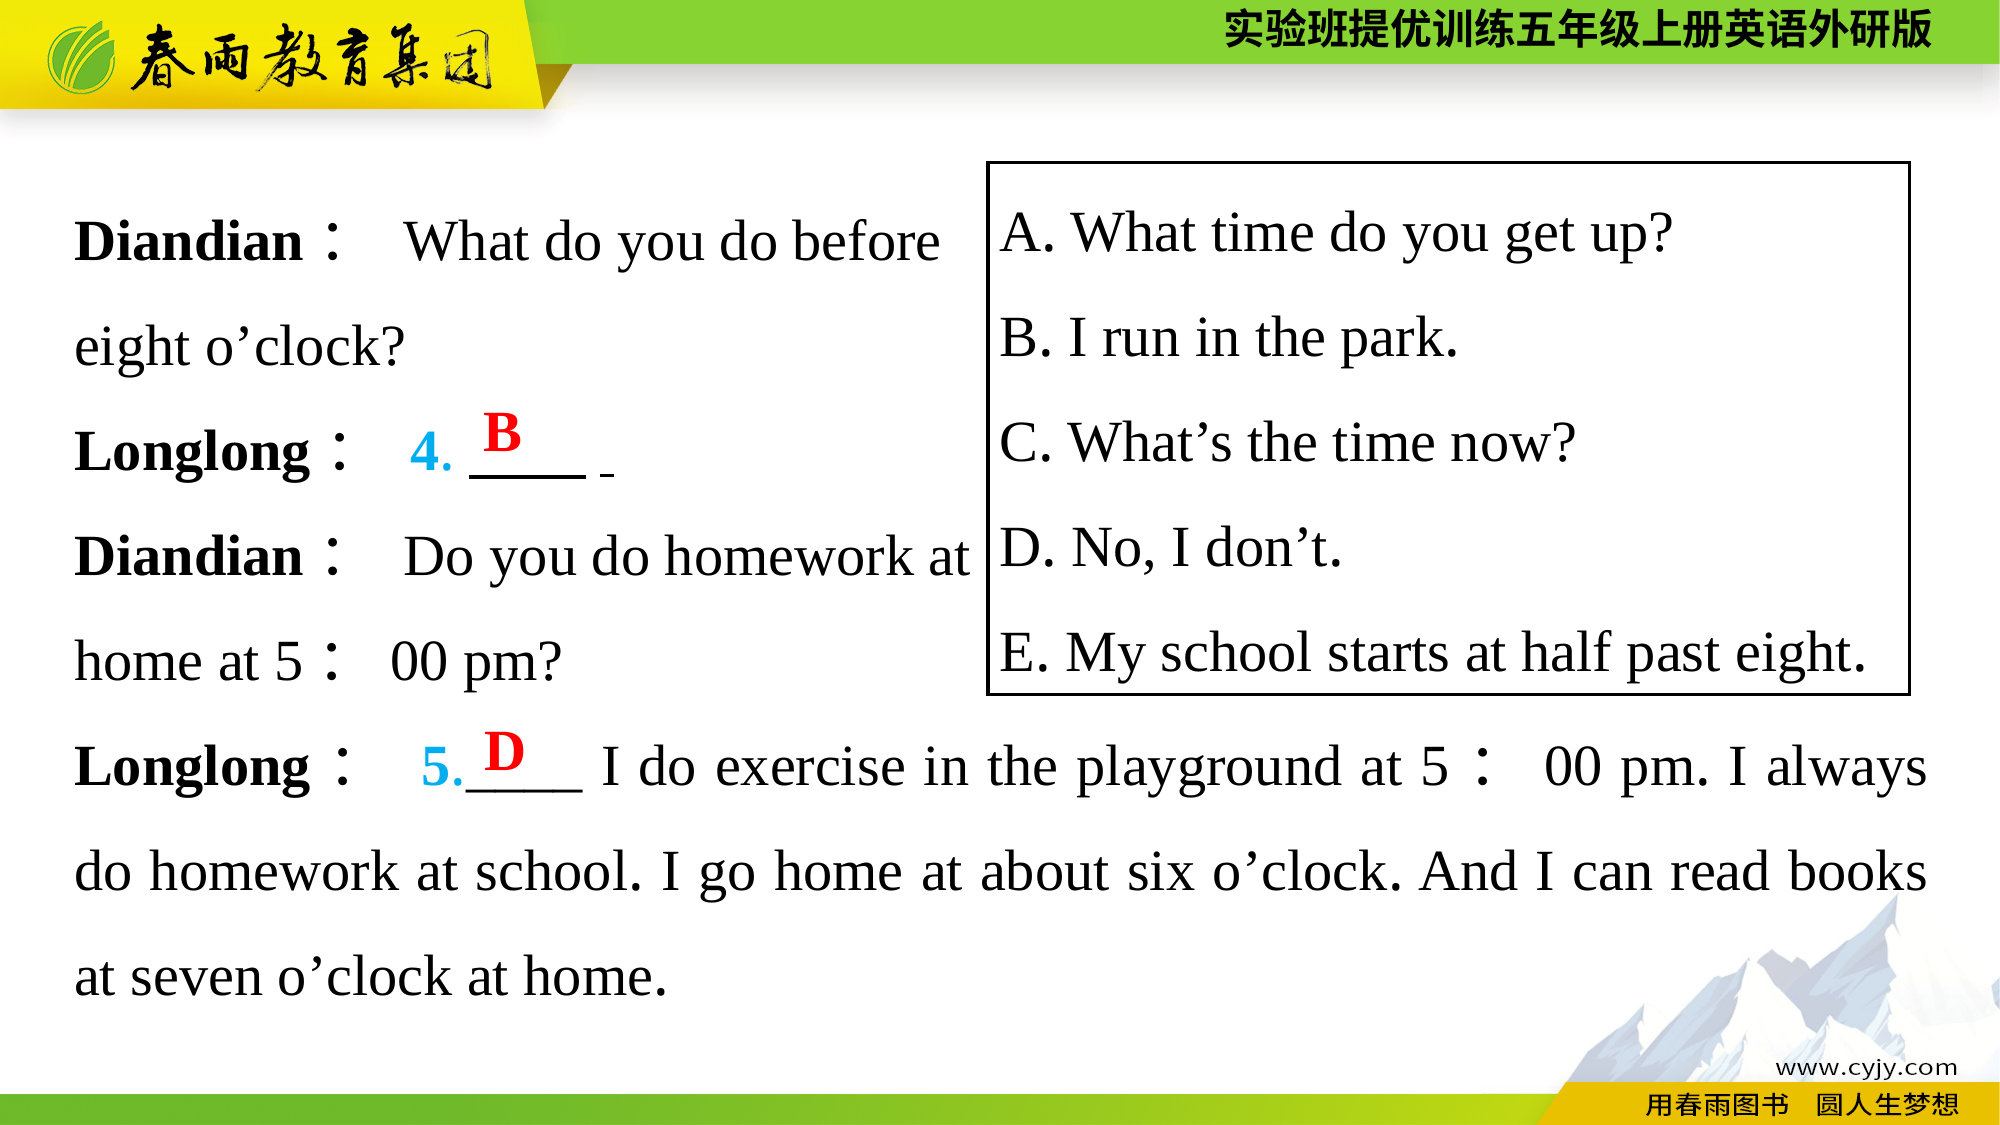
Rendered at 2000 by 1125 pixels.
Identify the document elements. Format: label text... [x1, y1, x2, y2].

text_box [987, 162, 1910, 695]
text_box A. What time do you get up? B. I run in the park. C. What’s the time now? D. No, I don’t. E. My school starts at half past eight. [985, 151, 1969, 691]
text_box D [469, 704, 542, 790]
picture [0, 0, 2000, 1125]
text_box B [468, 385, 538, 471]
list Diandian： What do you do before eight o’clock? Longlong： 4. . Diandian： Do you do homework at home at 5：00 pm? Longlong： 5.____ I do exercise in the playground at 5：00 pm. I always do homework at school. I go home at about six o’clock. And I can read books at seven o’clock at home. [59, 159, 1944, 1024]
